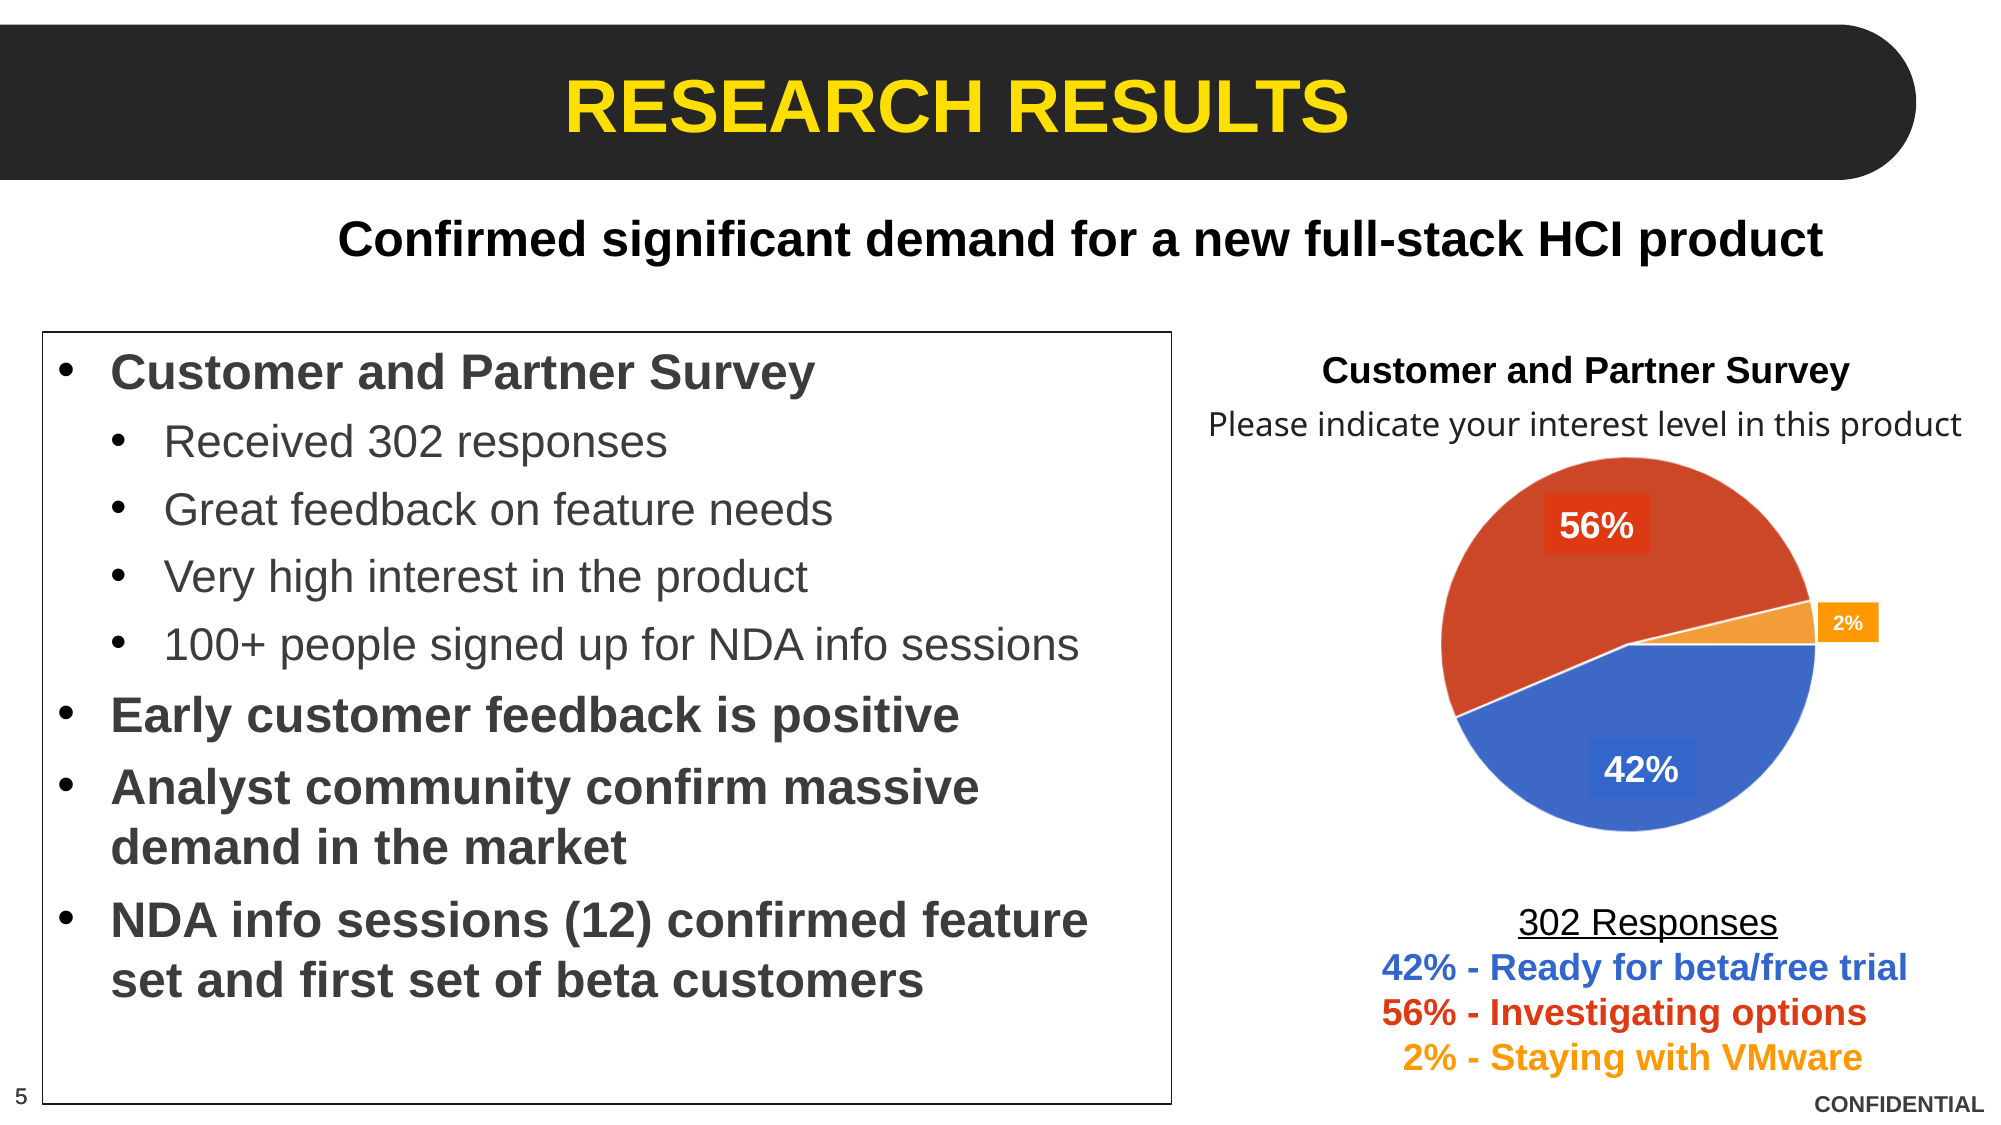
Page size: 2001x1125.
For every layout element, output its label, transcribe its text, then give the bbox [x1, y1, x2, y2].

text_box Please indicate your interest level in this product [1171, 395, 2000, 451]
title RESEARCH RESULTS [0, 24, 1917, 180]
slide_number ‹#› [0, 1065, 143, 1125]
picture [1295, 446, 1930, 891]
text_box Customer and Partner Survey Received 302 responses Great feedback on feature needs Very high interest in the product 100+ people signed up for NDA info sessions Early customer feedback is positive Analyst community confirm massive demand in the market NDA info sessions (12) confirmed feature set and first set of beta customers [42, 332, 1172, 1105]
text_box Customer and Partner Survey [1306, 338, 1872, 395]
text_box Confirmed significant demand for a new full-stack HCI product [322, 198, 1847, 274]
text_box 302 Responses 42% - Ready for beta/free trial 56% - Investigating options 2% - Staying with VMware [1366, 898, 1930, 1121]
